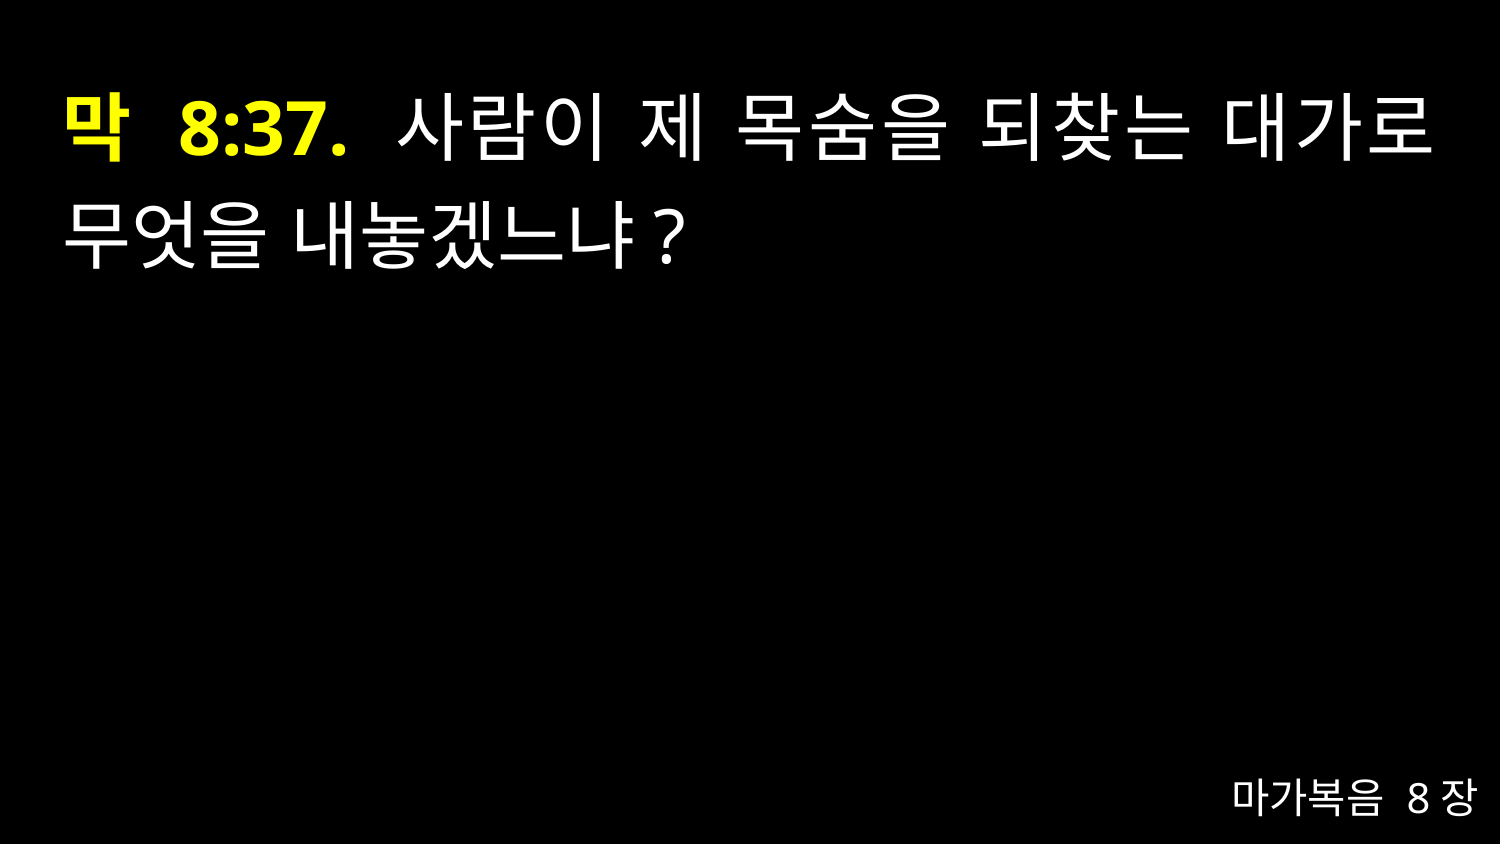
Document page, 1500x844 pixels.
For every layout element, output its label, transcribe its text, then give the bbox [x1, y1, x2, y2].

title 막 8:37. 사람이 제 목숨을 되찾는 대가로 무엇을 내놓겠느냐? [0, 0, 1500, 844]
subtitle 마가복음 8장 [916, 770, 1500, 844]
